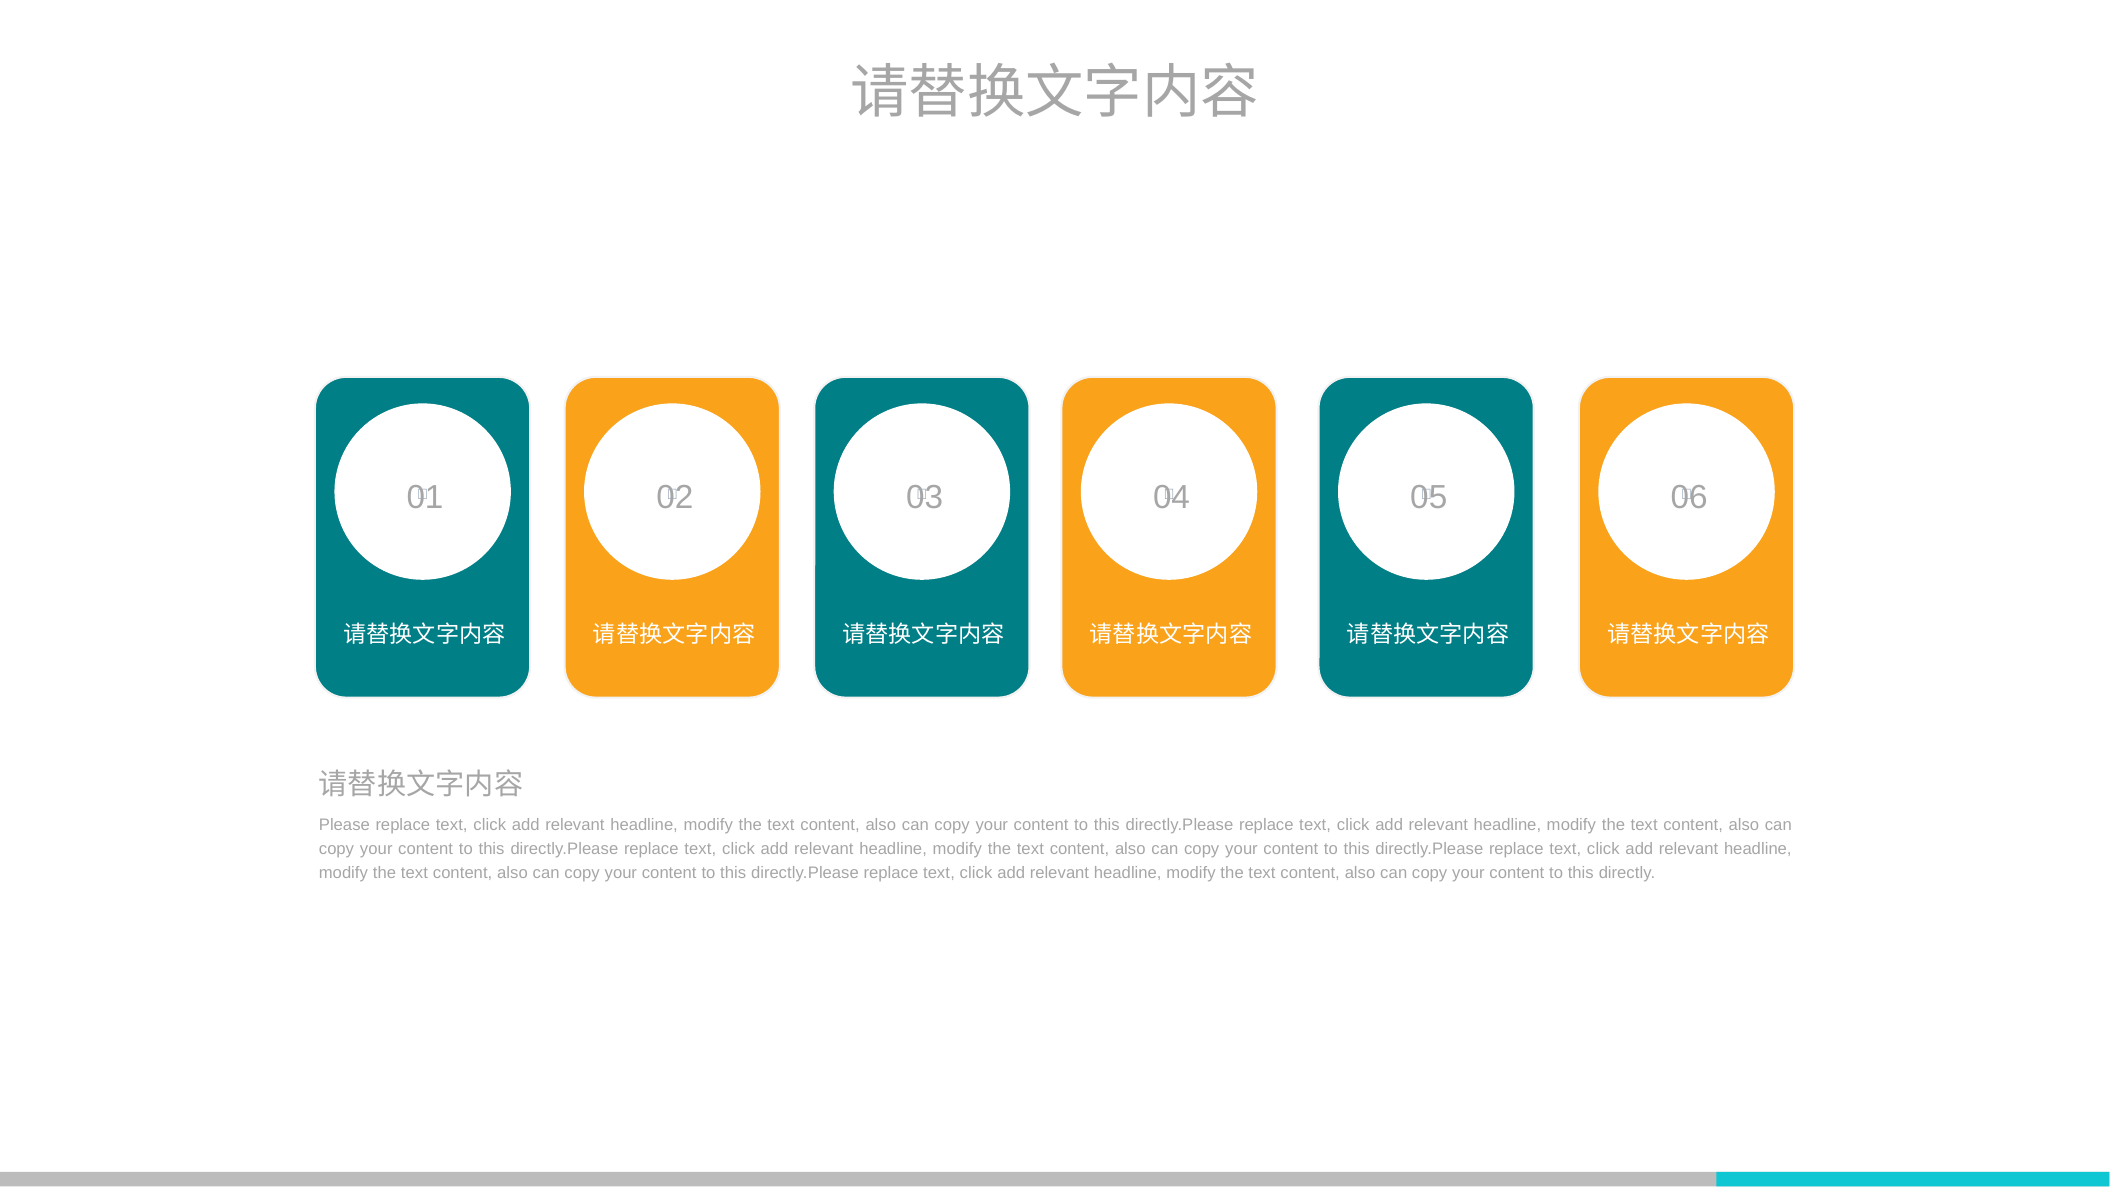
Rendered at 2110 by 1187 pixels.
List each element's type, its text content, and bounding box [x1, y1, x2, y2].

text_box  [1597, 402, 1776, 581]
text_box Please replace text, click add relevant headline, modify the text content, also can copy your content to this directly.Please replace text, click add relevant headline, modify the text content, also can copy your content to this directly.Please replace text, click add relevant headline, modify the text content, also can copy your content to this directly.Please replace text, click add relevant headline, modify the text content, also can copy your content to this directly.Please replace text, click add relevant headline, modify the text content, also can copy your content to this directly. [318, 810, 1795, 946]
text_box  [333, 402, 512, 581]
text_box  [583, 402, 762, 581]
text_box [563, 375, 781, 699]
text_box 05 [1360, 437, 1497, 546]
text_box  [1079, 402, 1259, 581]
text_box 请替换文字内容 [1065, 602, 1277, 659]
text_box  [832, 402, 1012, 581]
text_box [1060, 375, 1278, 699]
text_box 请替换文字内容 [318, 602, 531, 659]
text_box [1317, 375, 1535, 699]
text_box 请替换文字内容 [817, 602, 1030, 659]
text_box 01 [356, 437, 494, 546]
text_box  [1336, 402, 1516, 581]
text_box 请替换文字内容 [568, 602, 780, 659]
text_box 请替换文字内容 [820, 32, 1289, 124]
text_box 请替换文字内容 [318, 751, 630, 808]
text_box 03 [856, 437, 993, 546]
text_box 02 [606, 437, 743, 546]
text_box [313, 375, 532, 699]
text_box 请替换文字内容 [1322, 602, 1534, 659]
text_box 请替换文字内容 [1582, 602, 1795, 659]
text_box [1577, 375, 1796, 699]
text_box 04 [1103, 437, 1240, 546]
text_box [813, 375, 1031, 699]
text_box 06 [1620, 437, 1758, 546]
